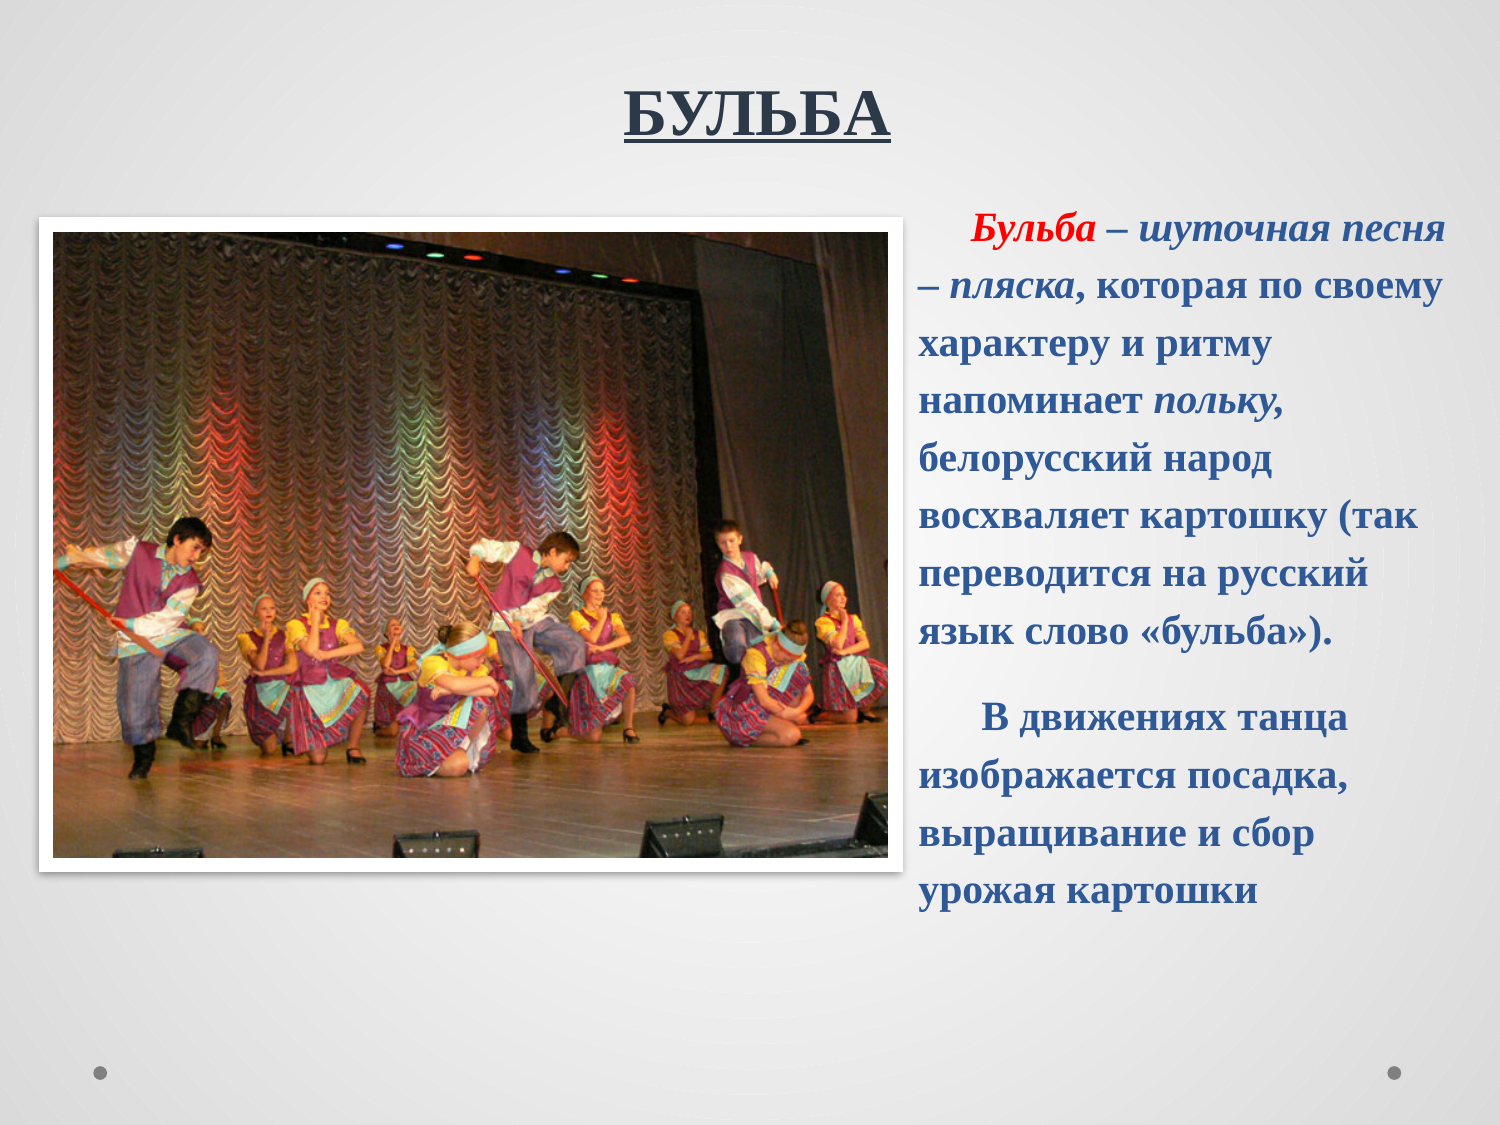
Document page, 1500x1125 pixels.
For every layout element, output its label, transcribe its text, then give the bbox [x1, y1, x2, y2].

picture [52, 231, 889, 858]
text_box Бульба – шуточная песня – пляска, которая по своему характеру и ритму напоминает польку, белорусский народ восхваляет картошку (так переводится на русский язык слово «бульба»). В движениях танца изображается посадка, выращивание и сбор урожая картошки [903, 184, 1471, 1059]
text_box БУЛЬБА [0, 0, 1333, 157]
